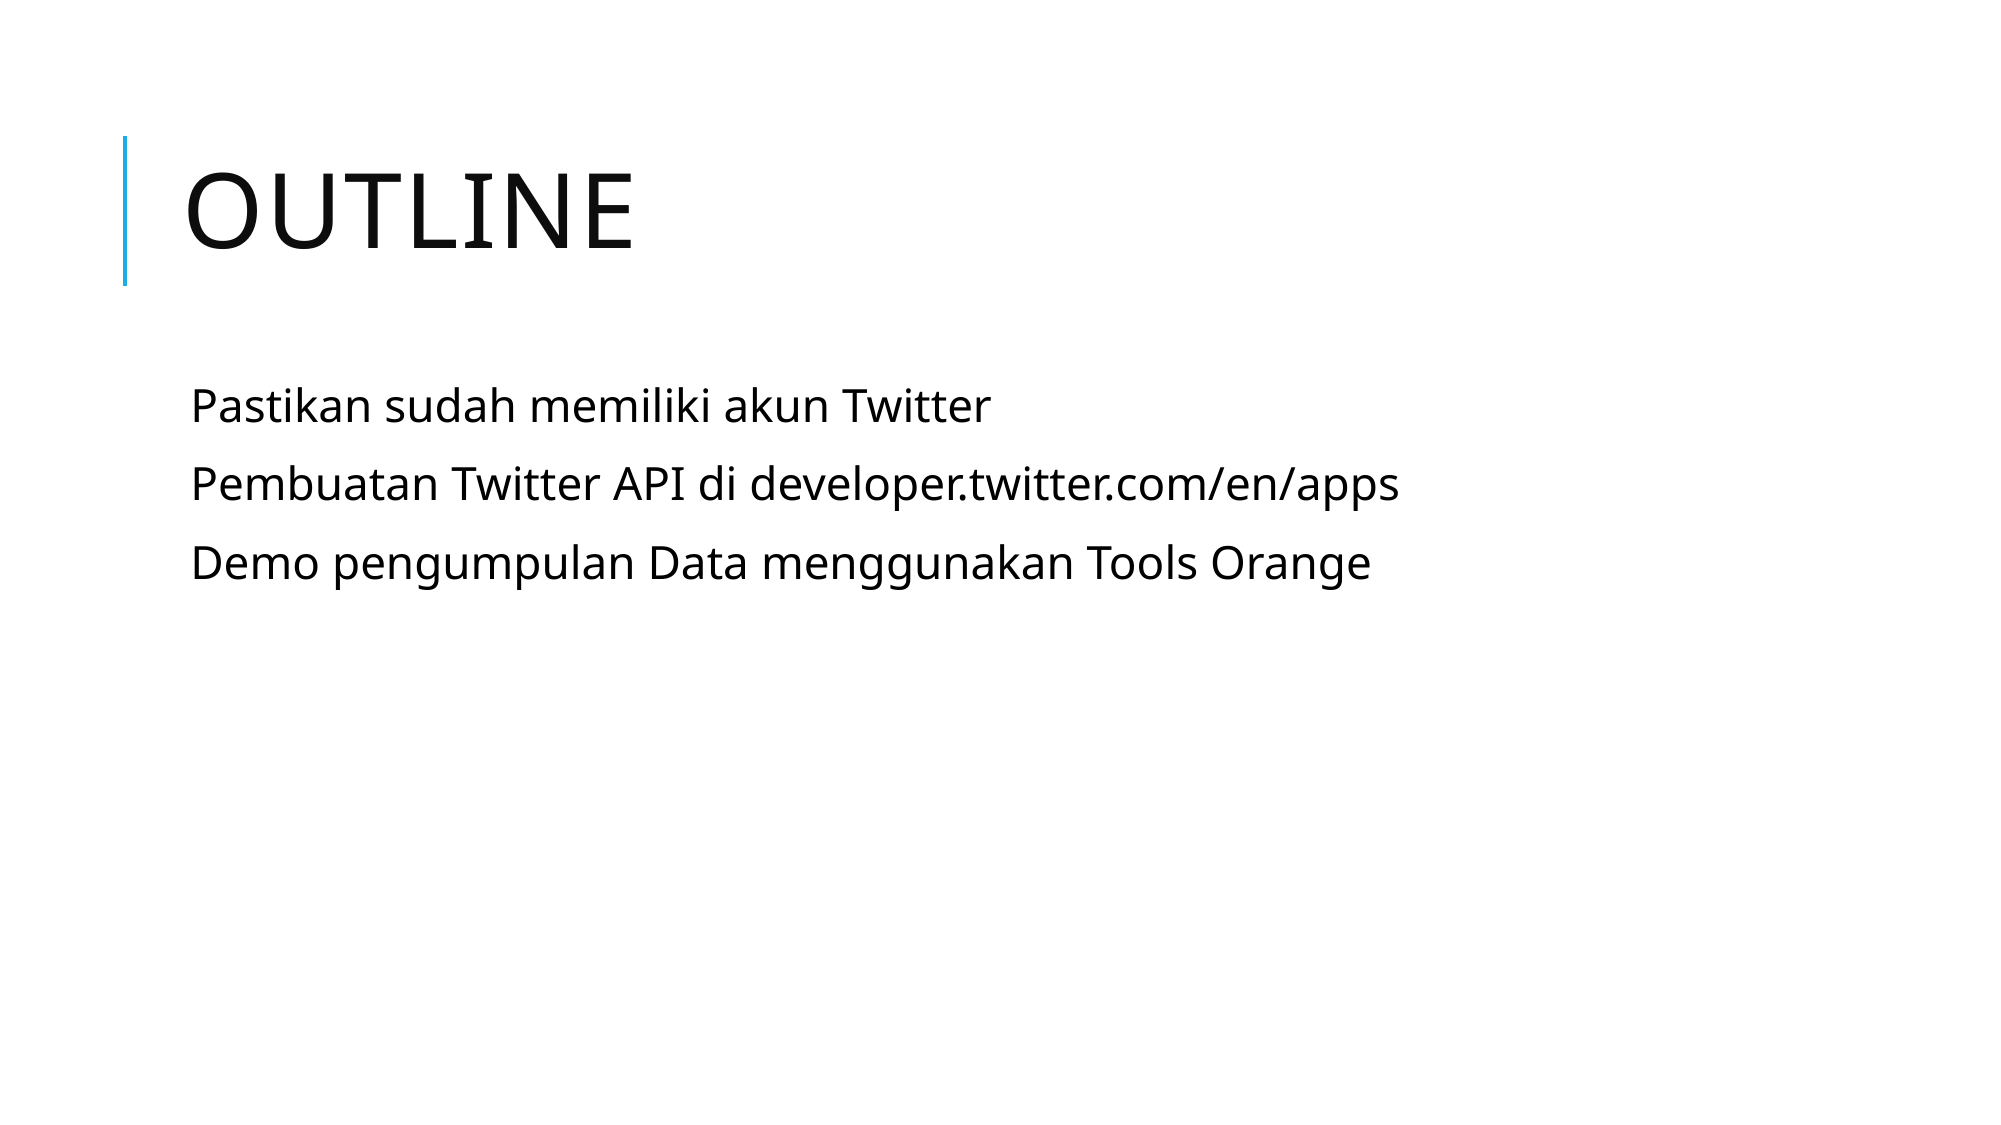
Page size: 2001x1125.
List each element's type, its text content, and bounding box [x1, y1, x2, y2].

title Outline [168, 96, 1763, 342]
list Pastikan sudah memiliki akun Twitter Pembuatan Twitter API di developer.twitter.com/en/apps Demo pengumpulan Data menggunakan Tools Orange [168, 375, 1763, 1035]
